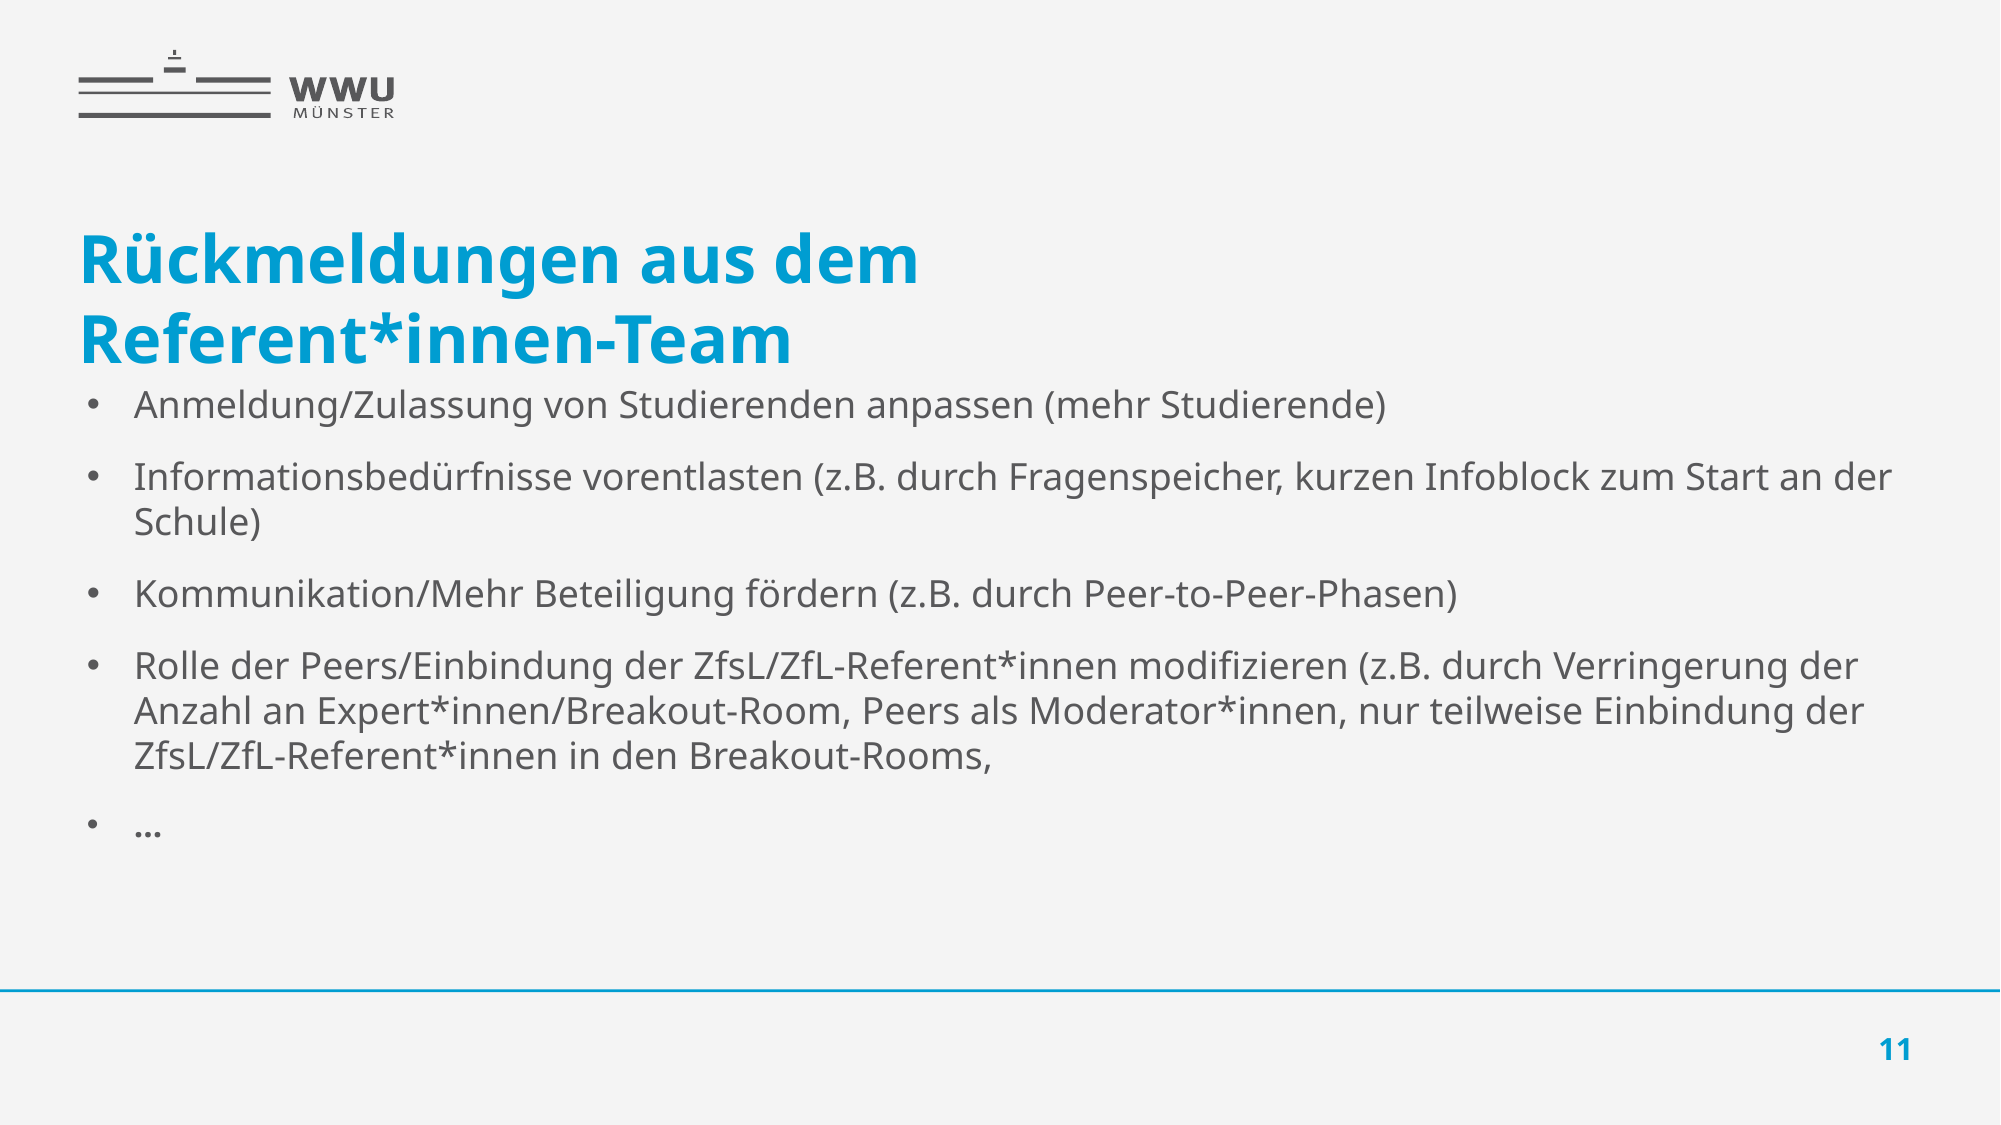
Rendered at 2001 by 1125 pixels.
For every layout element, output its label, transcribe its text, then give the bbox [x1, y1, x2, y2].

title Rückmeldungen aus dem Referent*innen-Team [78, 217, 1461, 312]
slide_number 11 [1763, 1012, 1922, 1072]
list Anmeldung/Zulassung von Studierenden anpassen (mehr Studierende) Informationsbedürfnisse vorentlasten (z.B. durch Fragenspeicher, kurzen Infoblock zum Start an der Schule) Kommunikation/Mehr Beteiligung fördern (z.B. durch Peer-to-Peer-Phasen) Rolle der Peers/Einbindung der ZfsL/ZfL-Referent*innen modifizieren (z.B. durch Verringerung der Anzahl an Expert*innen/Breakout-Room, Peers als Moderator*innen, nur teilweise Einbindung der ZfsL/ZfL-Referent*innen in den Breakout-Rooms, … [86, 380, 1922, 943]
